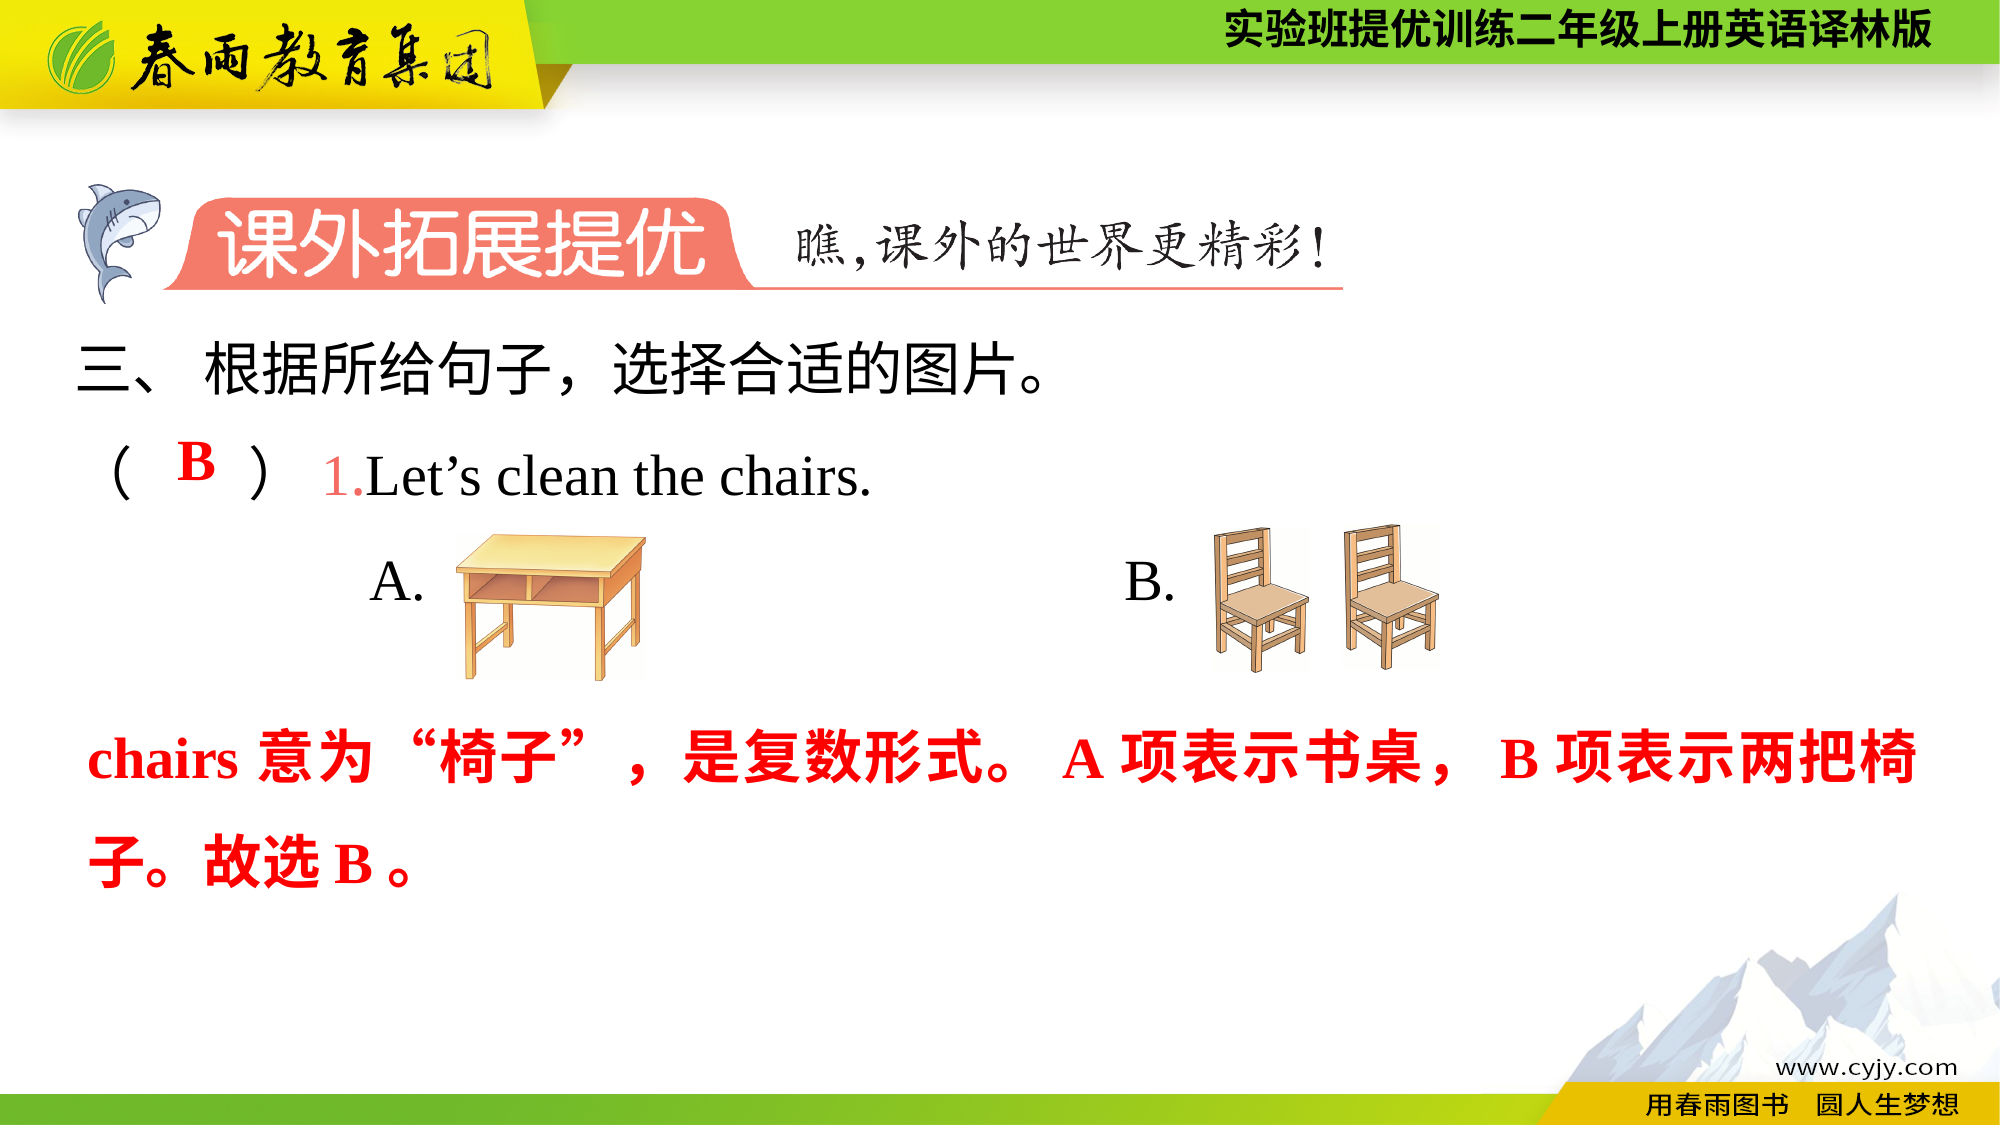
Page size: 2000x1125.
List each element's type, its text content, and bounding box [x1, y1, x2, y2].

text_box chairs意为“椅子”，是复数形式。A项表示书桌，B项表示两把椅子。故选B。 [72, 677, 1933, 903]
picture [0, 0, 2000, 1125]
list 三、 根据所给句子，选择合适的图片。 （ ）1.Let’s clean the chairs. A. B. [59, 289, 1944, 624]
text_box B [162, 414, 232, 500]
